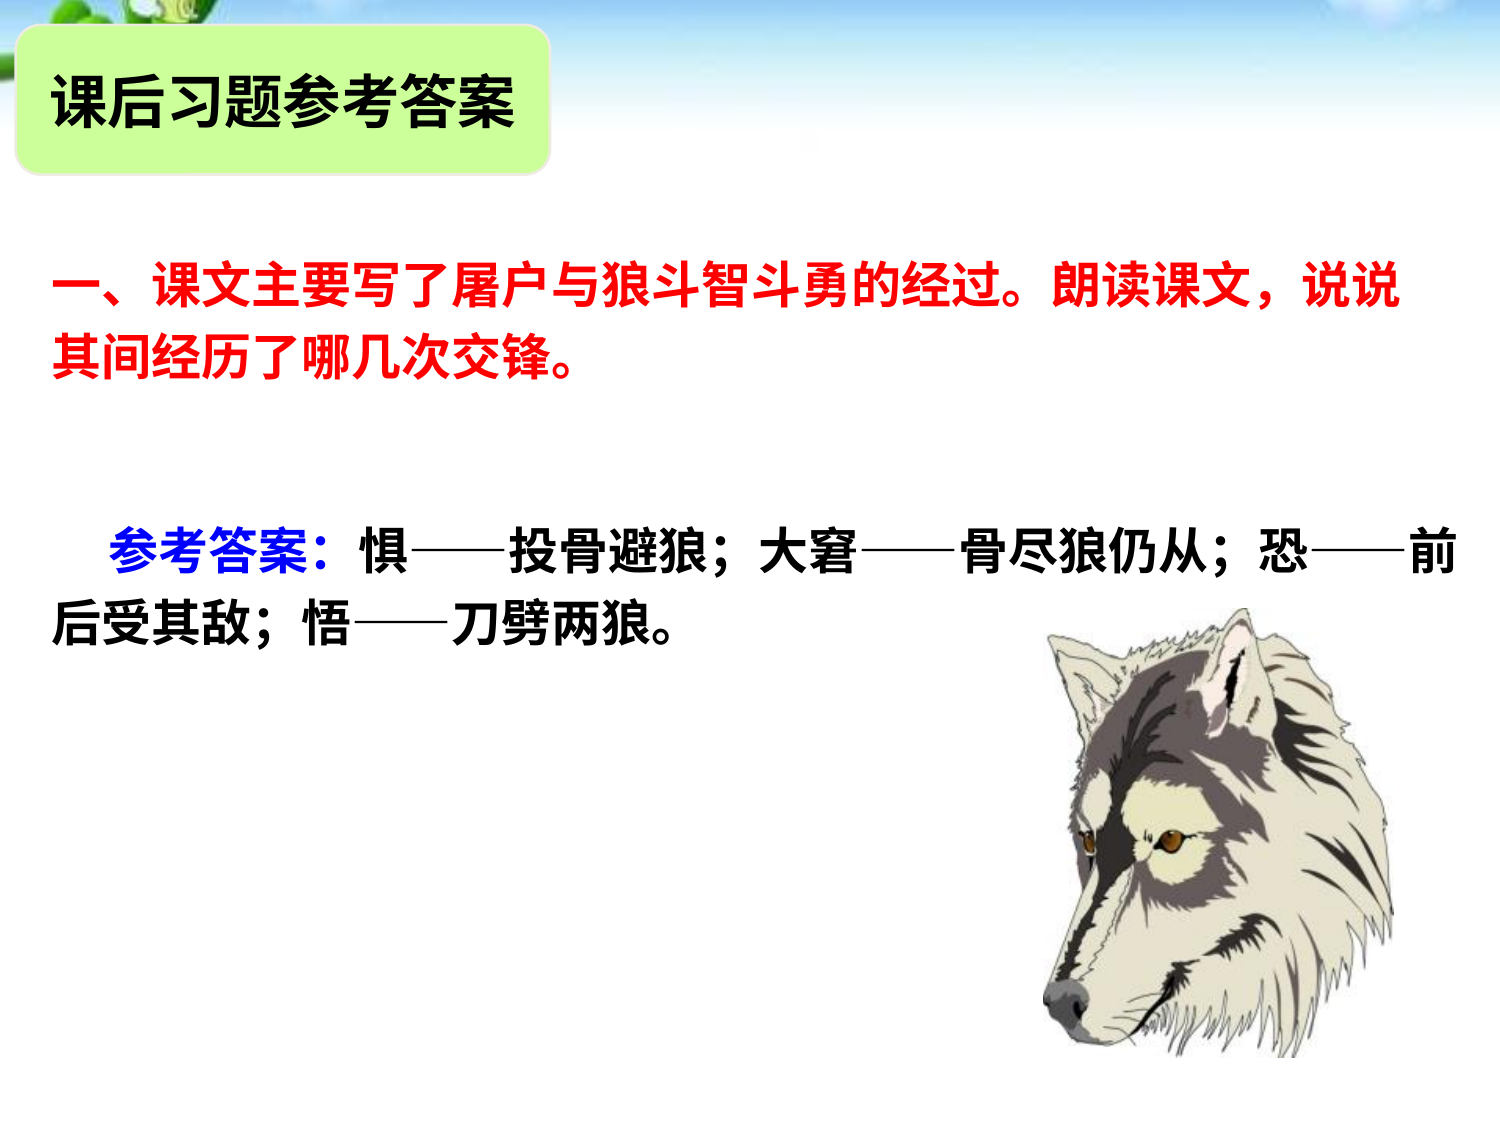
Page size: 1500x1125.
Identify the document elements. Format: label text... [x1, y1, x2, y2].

text_box 一、课文主要写了屠户与狼斗智斗勇的经过。朗读课文，说说其间经历了哪几次交锋。 [36, 234, 1442, 394]
text_box 参考答案：惧——投骨避狼；大窘——骨尽狼仍从；恐——前后受其敌；悟——刀劈两狼。 [36, 500, 1476, 659]
text_box 课后习题参考答案 [14, 24, 551, 176]
picture [0, 0, 1500, 1125]
